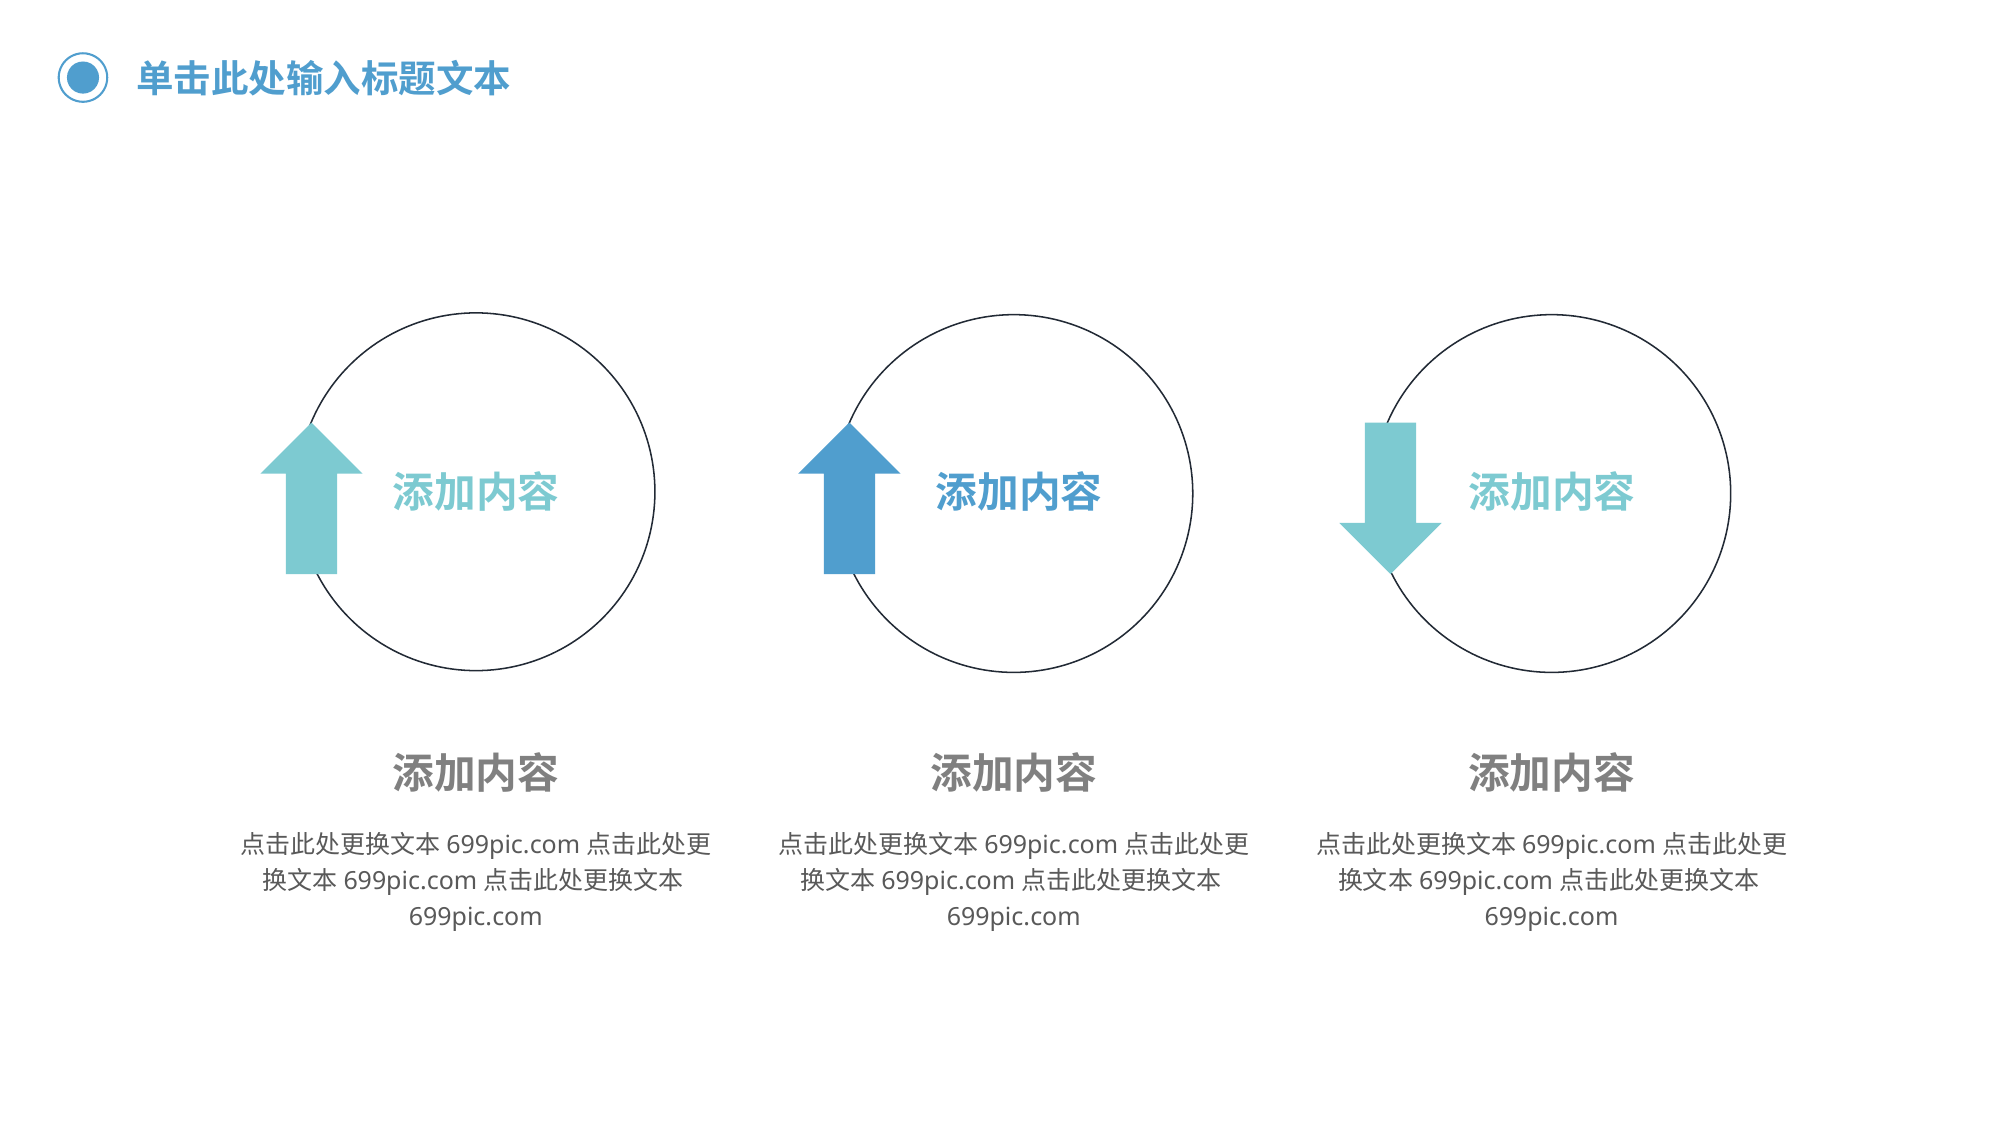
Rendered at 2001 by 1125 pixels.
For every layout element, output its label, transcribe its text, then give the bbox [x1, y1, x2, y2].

text_box 添加内容 [920, 458, 1147, 523]
text_box [1387, 314, 1731, 673]
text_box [1291, 739, 1812, 992]
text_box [753, 739, 1275, 992]
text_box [215, 739, 737, 992]
text_box [849, 314, 1193, 673]
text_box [58, 47, 529, 108]
text_box 添加内容 [377, 458, 604, 523]
text_box 添加内容 [1453, 458, 1680, 523]
text_box [310, 312, 655, 671]
text_box [260, 422, 363, 575]
text_box [1339, 422, 1442, 575]
text_box [798, 422, 901, 575]
